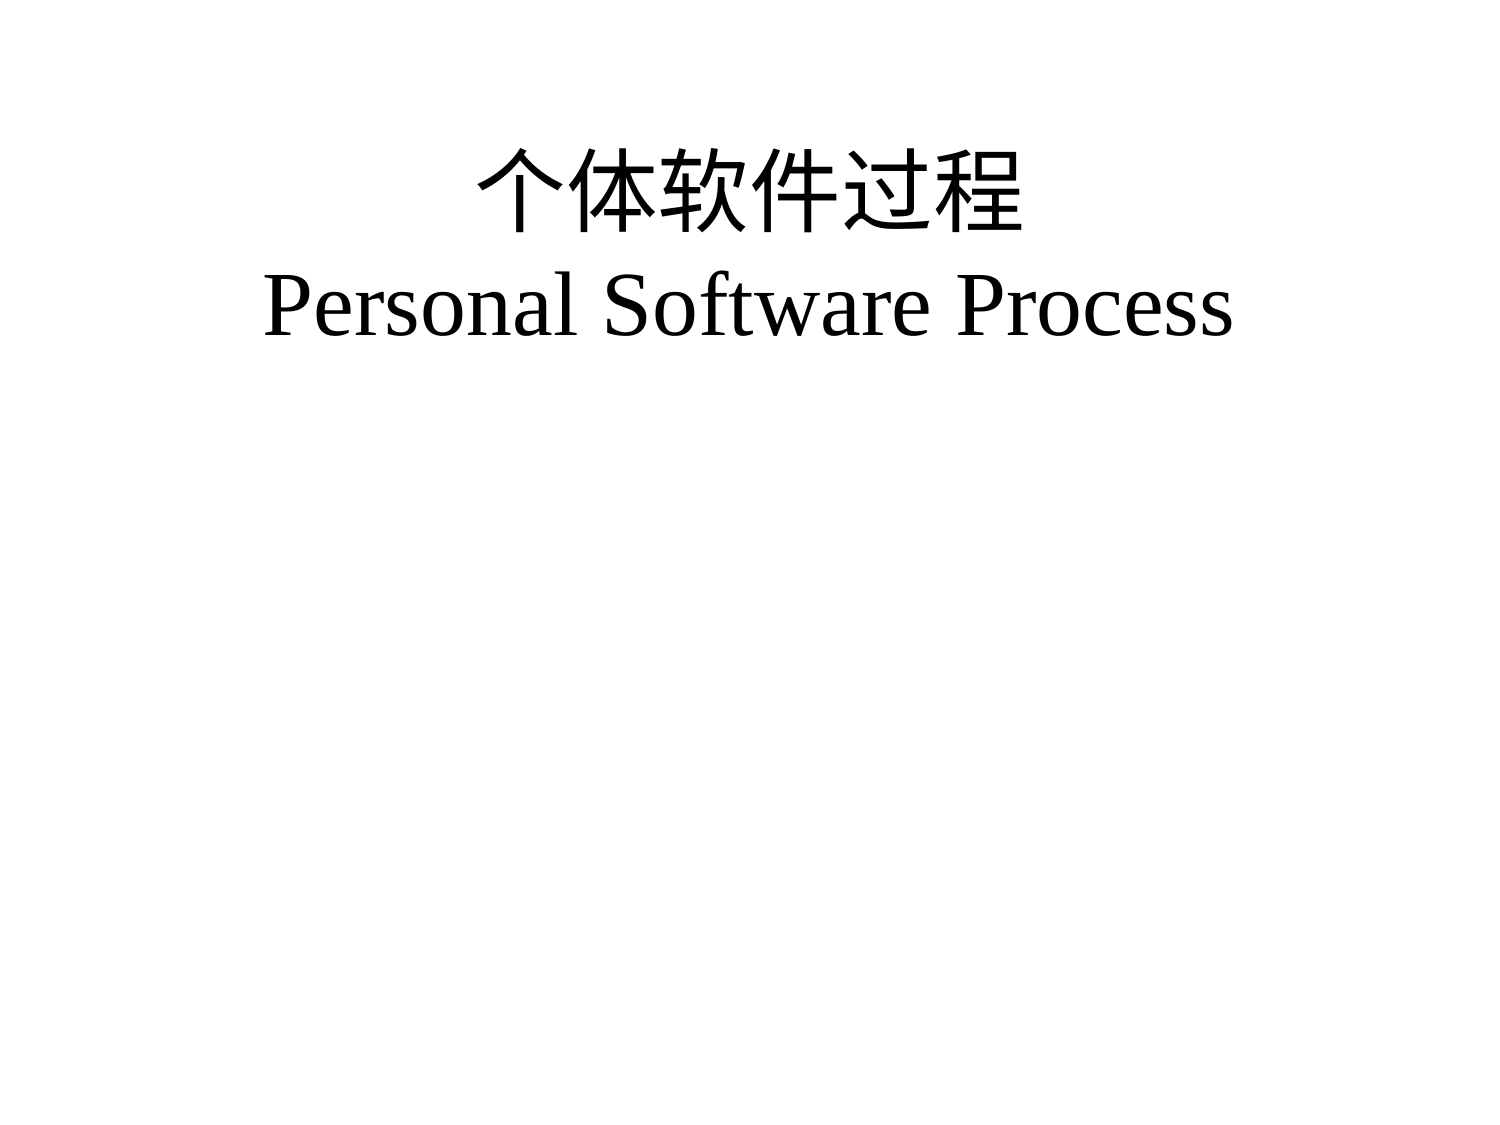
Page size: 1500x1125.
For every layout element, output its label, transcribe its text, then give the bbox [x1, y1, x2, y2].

title 个体软件过程 Personal Software Process [74, 149, 1425, 338]
